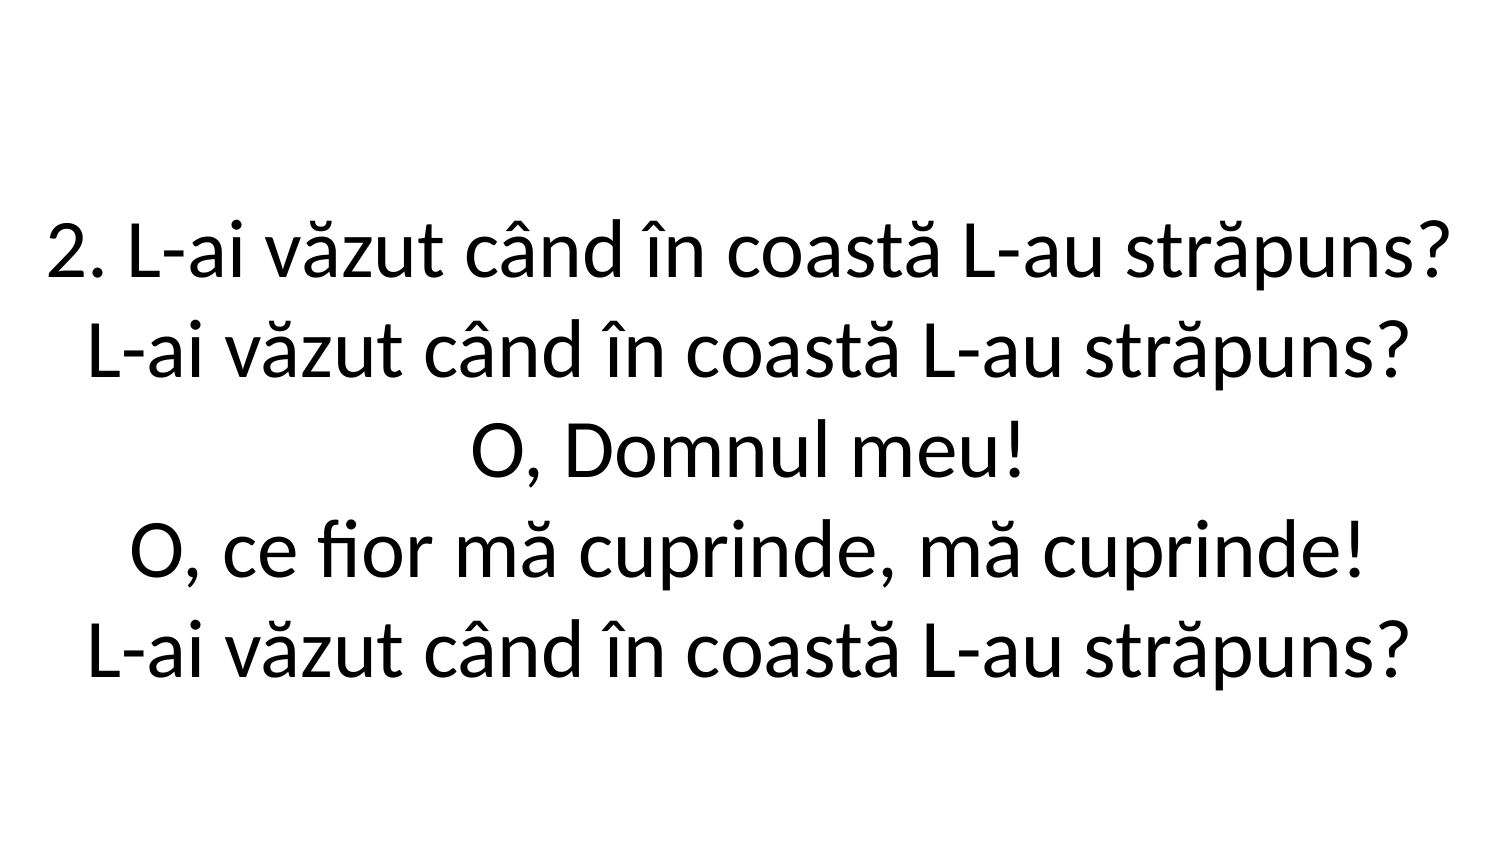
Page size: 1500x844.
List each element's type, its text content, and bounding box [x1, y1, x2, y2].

text_box 2. L-ai văzut când în coastă L-au străpuns? L-ai văzut când în coastă L-au străpuns? O, Domnul meu! O, ce fior mă cuprinde, mă cuprinde! L-ai văzut când în coastă L-au străpuns? [30, 142, 1470, 702]
